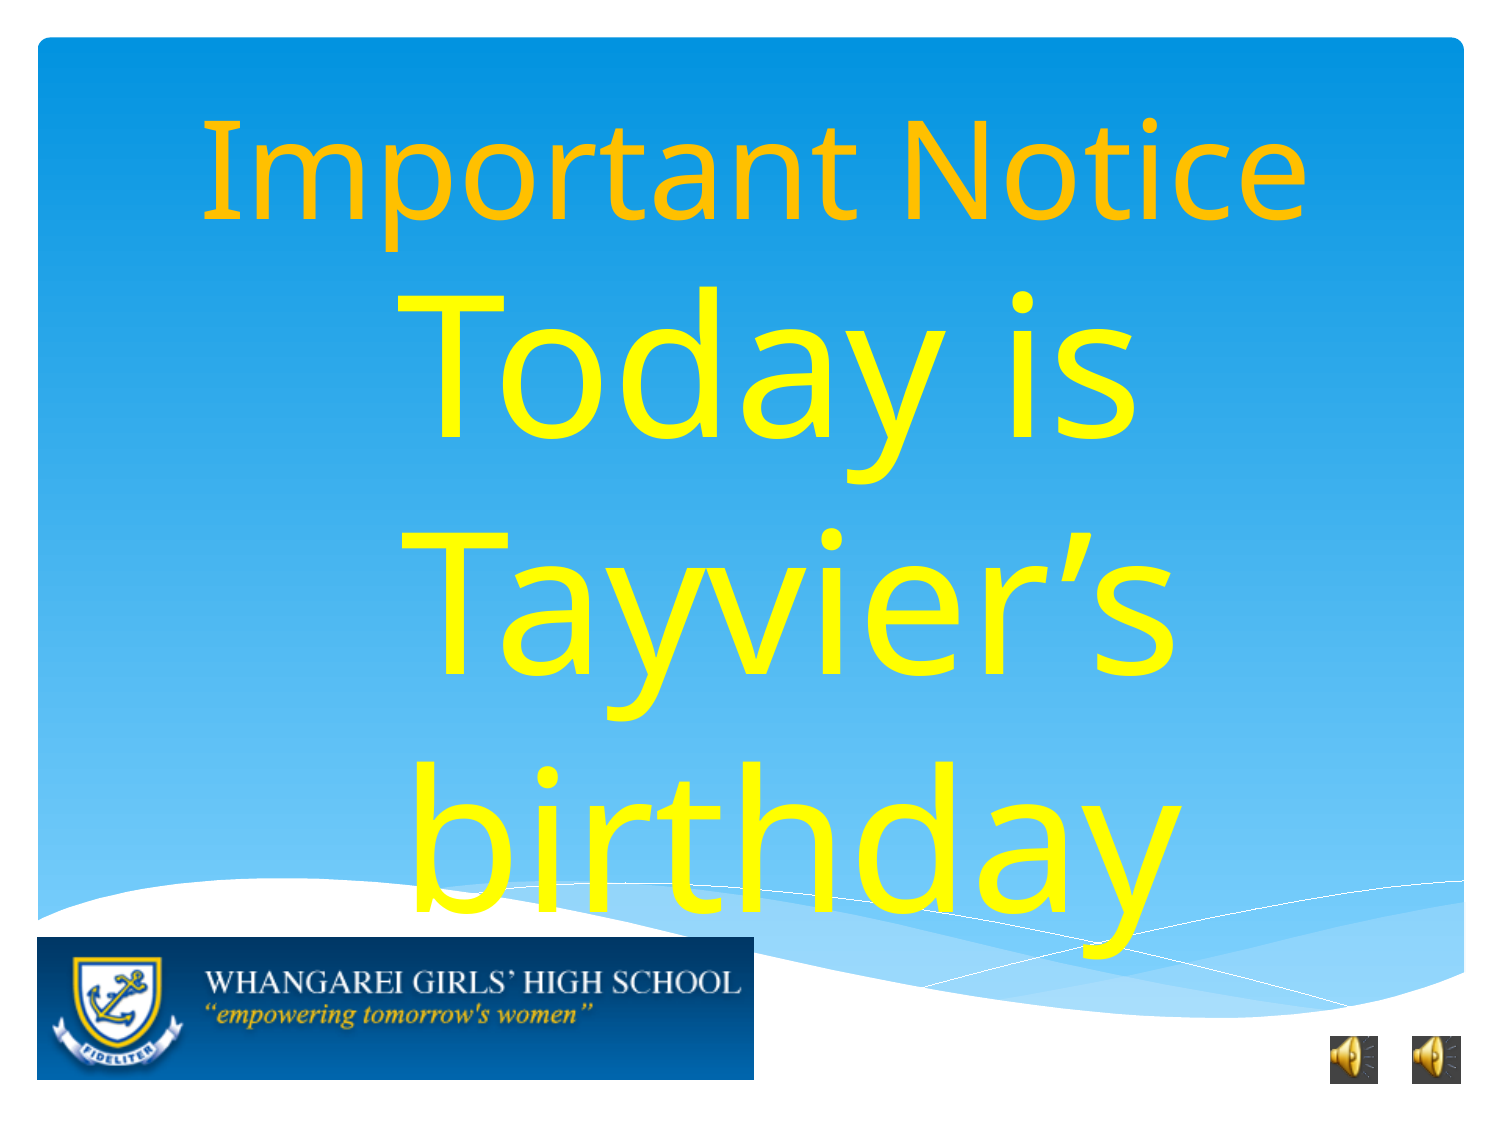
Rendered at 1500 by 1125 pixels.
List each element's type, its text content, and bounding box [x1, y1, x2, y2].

picture [1411, 1034, 1462, 1086]
picture [37, 937, 754, 1080]
picture [1328, 1034, 1380, 1086]
text_box Important Notice [149, 37, 1362, 255]
text_box Today is Tayvier’s birthday [149, 231, 1391, 963]
